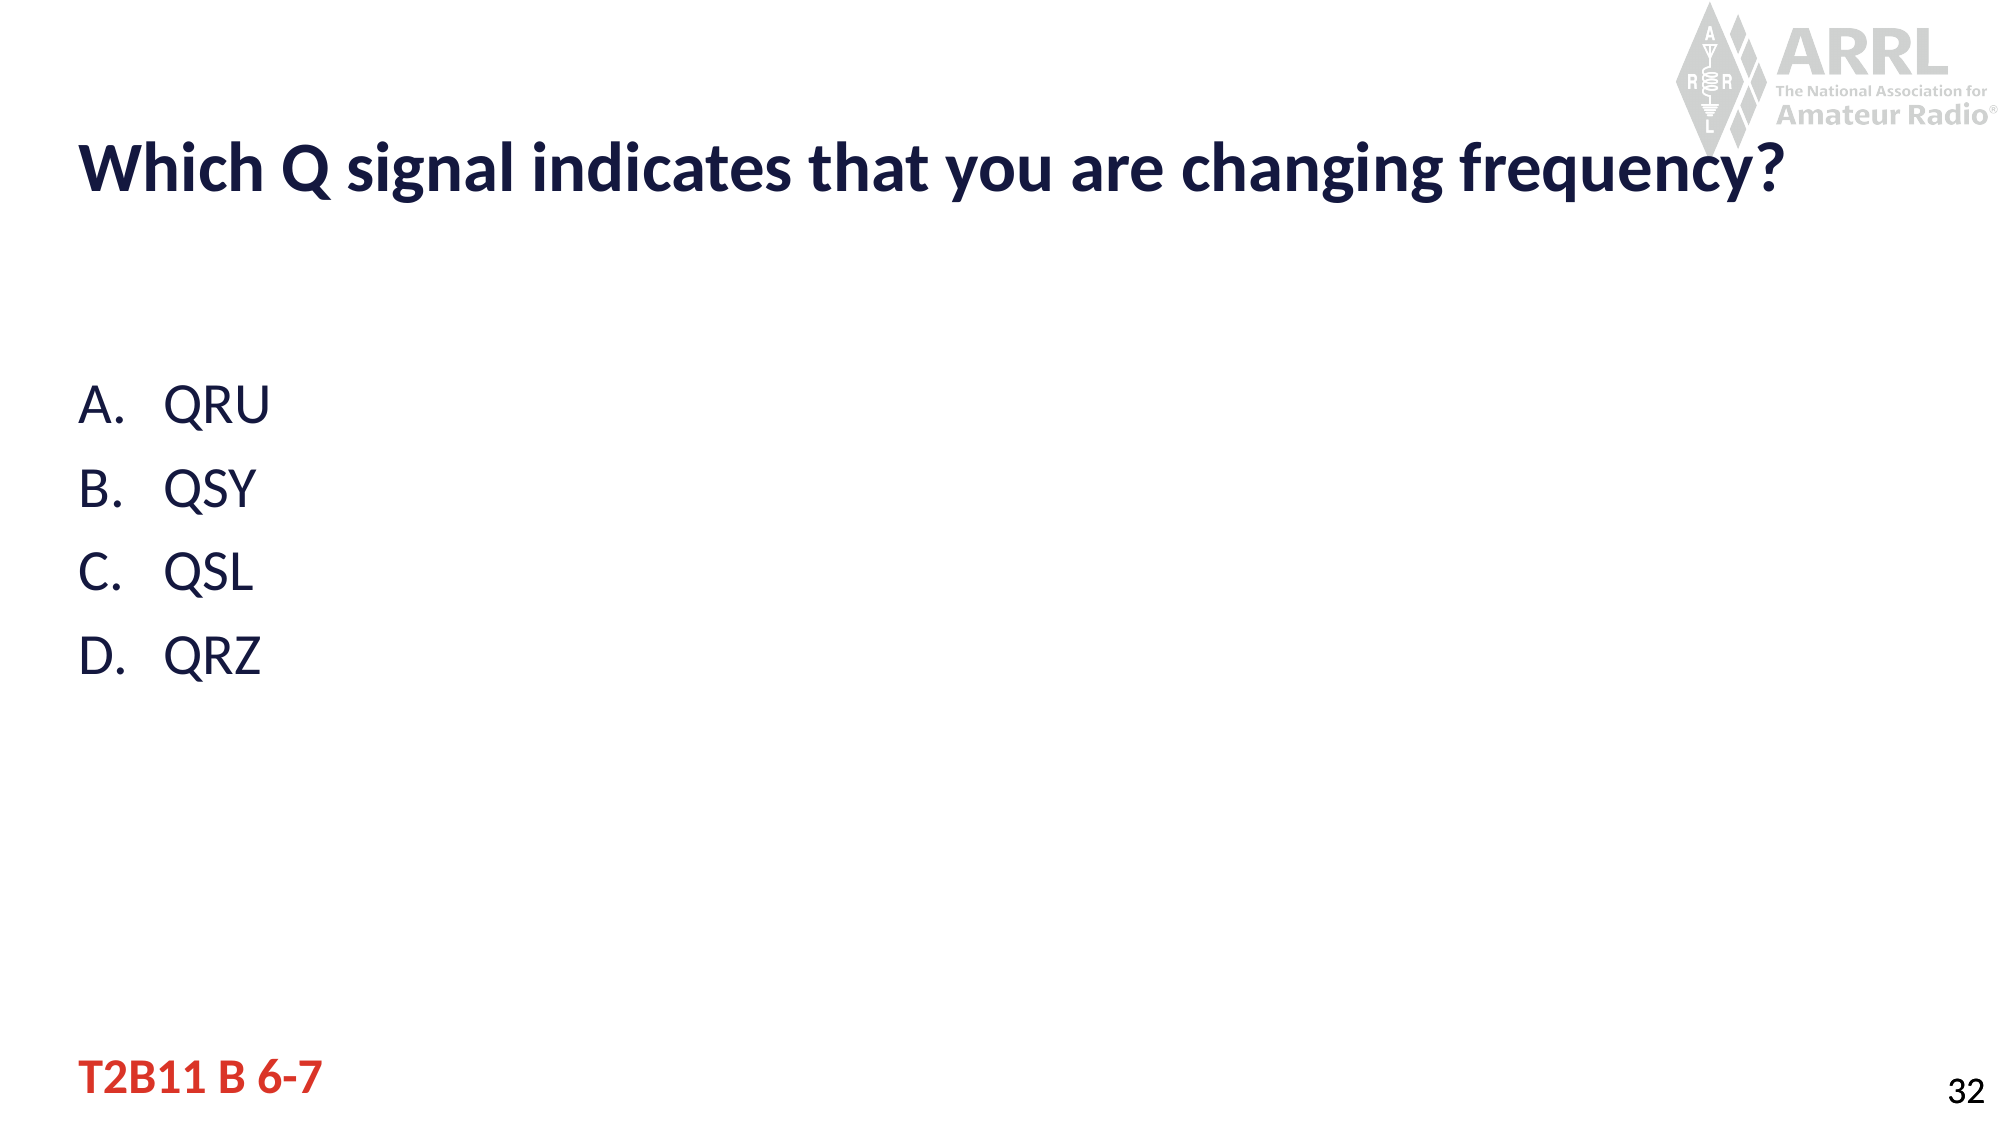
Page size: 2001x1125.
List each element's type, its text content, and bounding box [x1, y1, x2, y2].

picture [1674, 0, 2000, 164]
title Which Q signal indicates that you are changing frequency? [63, 59, 1863, 278]
text_box T2B11 B 6-7 [63, 1036, 921, 1112]
list QRU QSY QSL QRZ [63, 365, 1863, 989]
